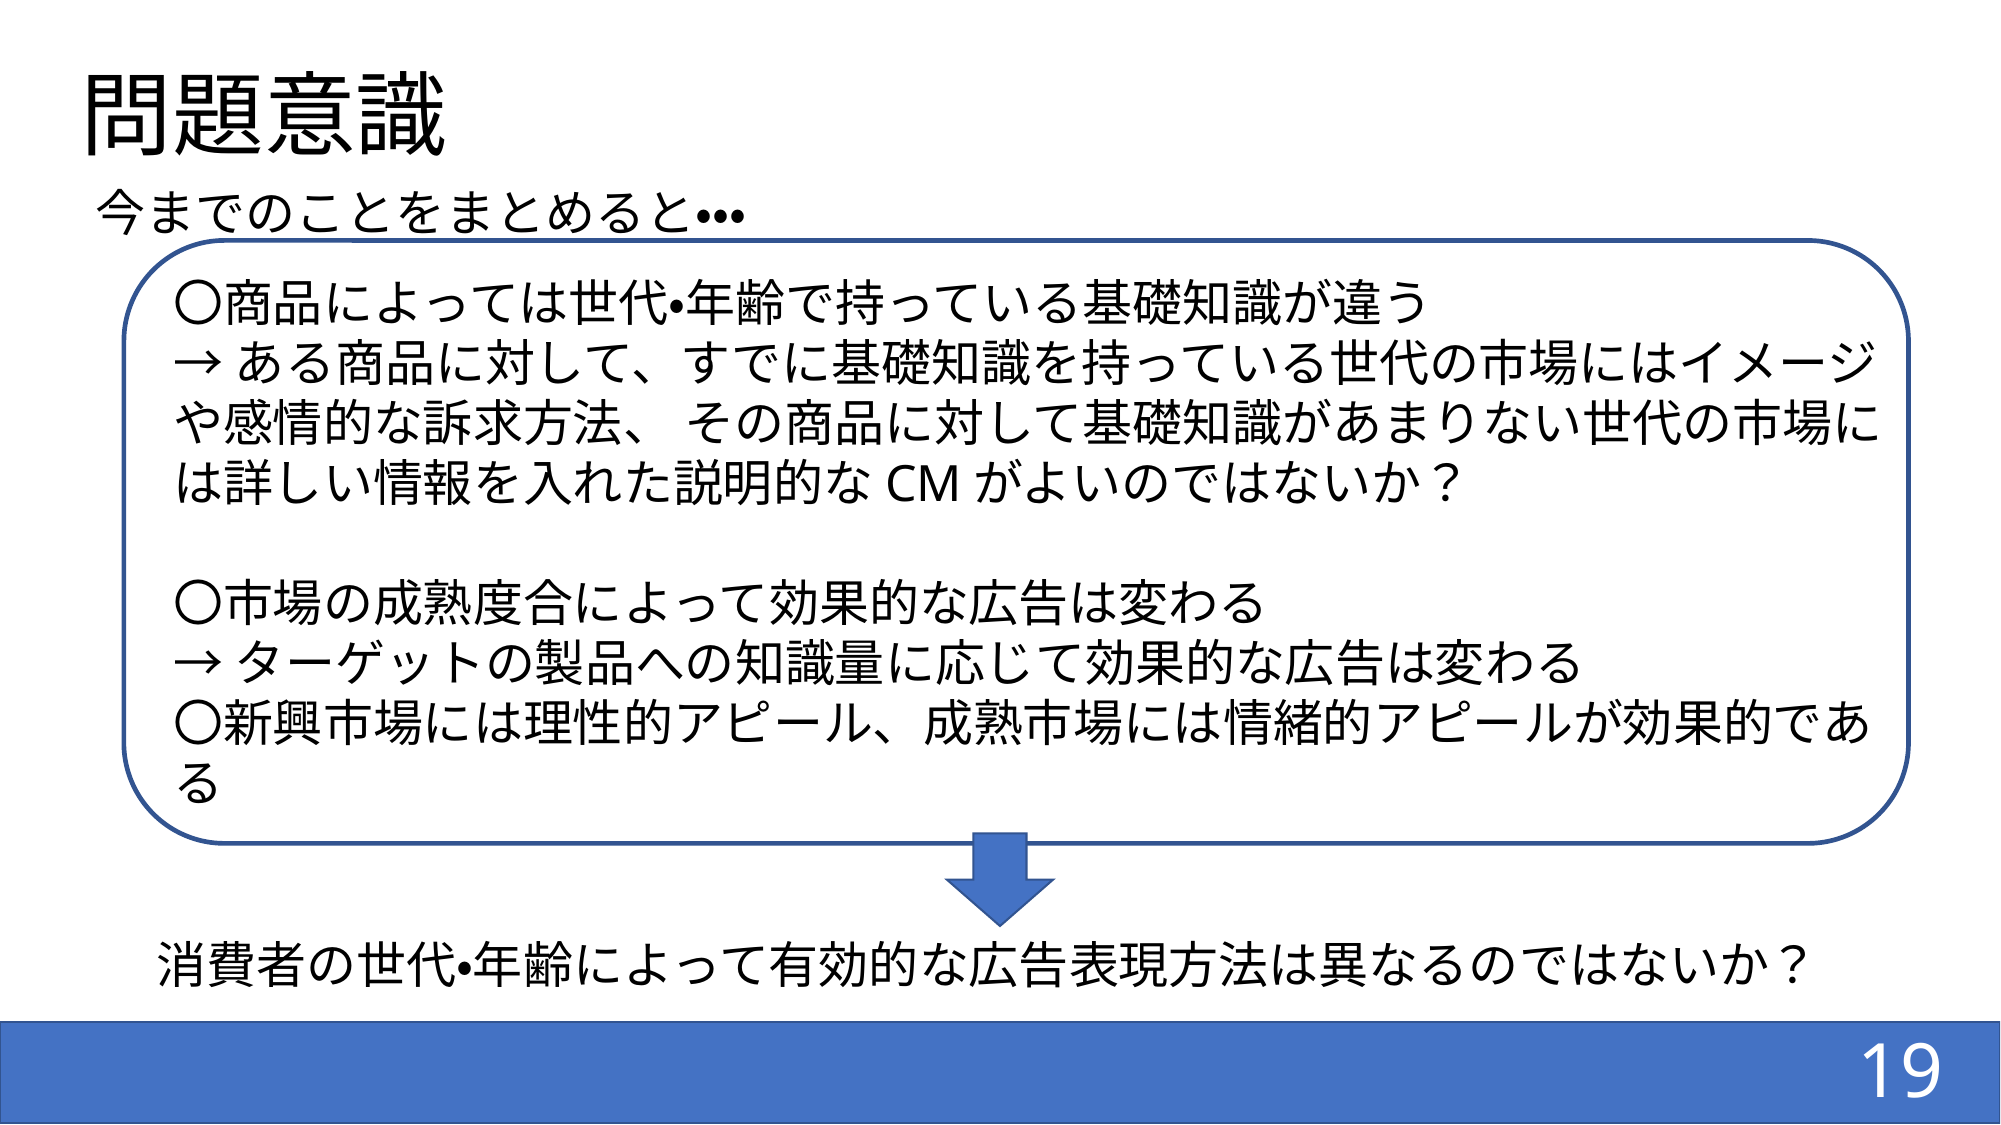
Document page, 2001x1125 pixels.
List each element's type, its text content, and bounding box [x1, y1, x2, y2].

list 今までのことをまとめると・・・ [80, 173, 2000, 282]
text_box [122, 239, 1910, 845]
title 問題意識 [65, 10, 1791, 228]
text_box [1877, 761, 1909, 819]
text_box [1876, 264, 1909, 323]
text_box [944, 832, 1056, 925]
slide_number 19 [1507, 1043, 1958, 1104]
text_box 消費者の世代・年齢によって有効的な広告表現方法は異なるのではないか？ [141, 925, 1926, 1001]
